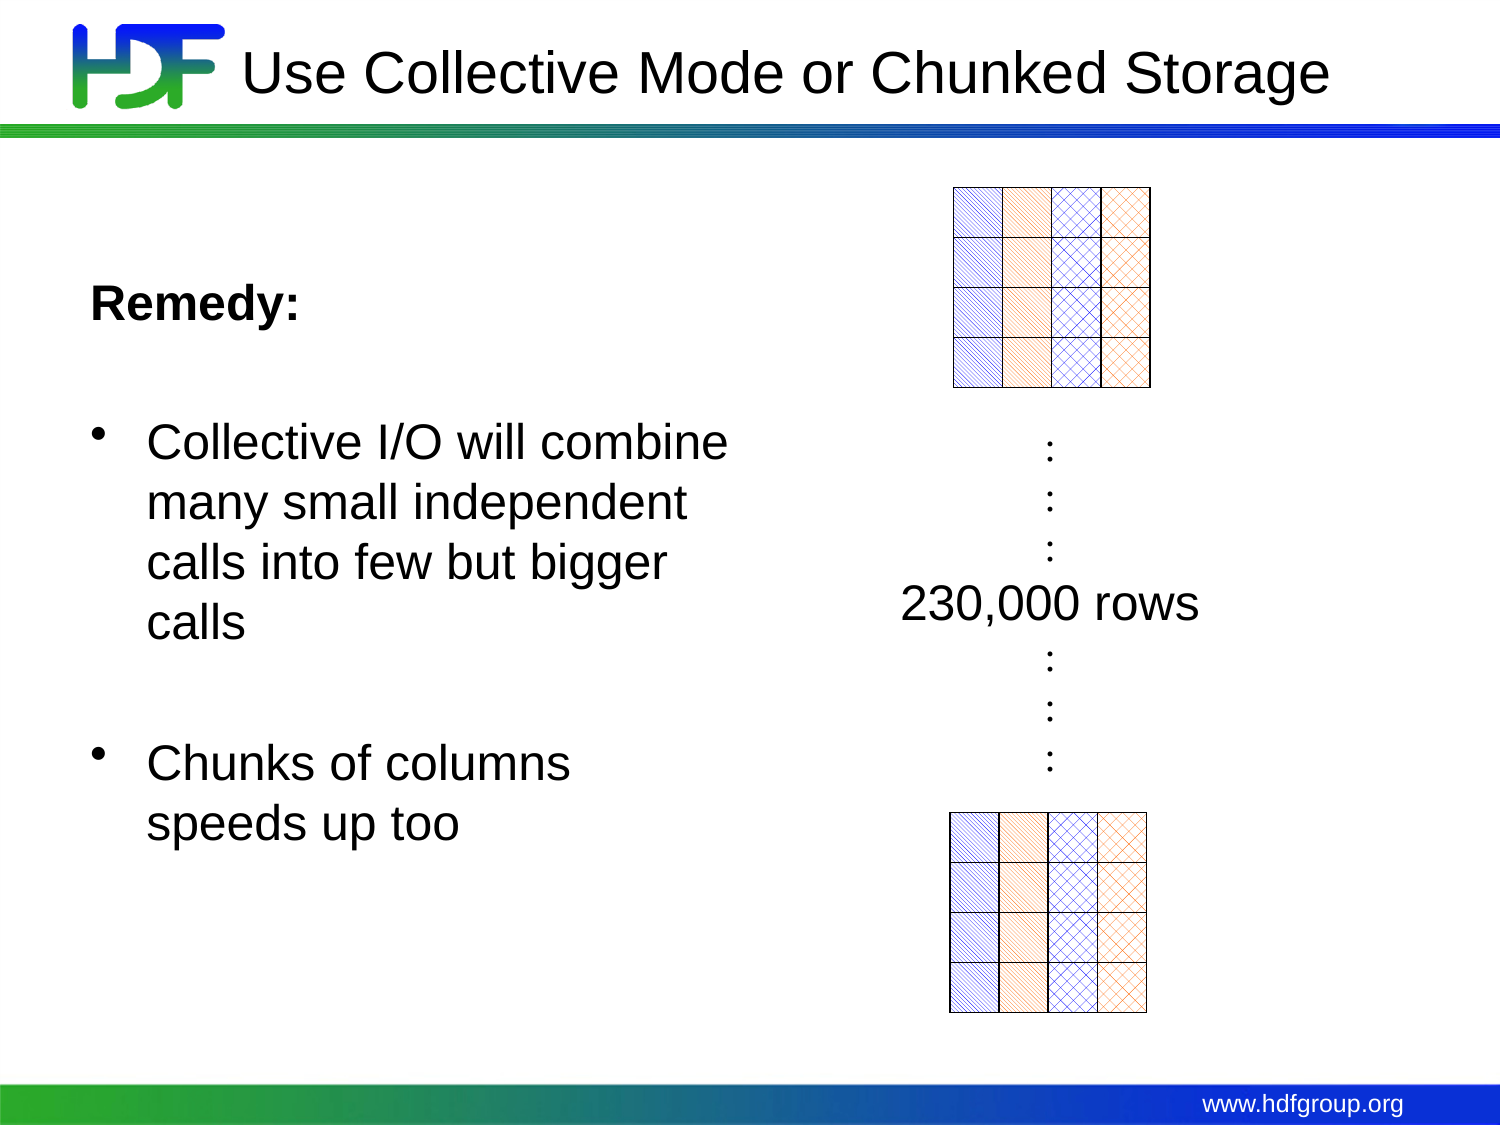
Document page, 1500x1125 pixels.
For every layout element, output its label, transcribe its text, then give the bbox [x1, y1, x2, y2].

picture [0, 0, 1500, 1125]
text_box : : : 230,000 rows : : : [875, 412, 1225, 788]
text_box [949, 812, 1147, 1013]
title Use Collective Mode or Chunked Storage [212, 24, 1363, 113]
list Remedy: Collective I/O will combine many small independent calls into few but bigger calls Chunks of columns speeds up too [75, 262, 750, 950]
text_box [953, 187, 1151, 388]
